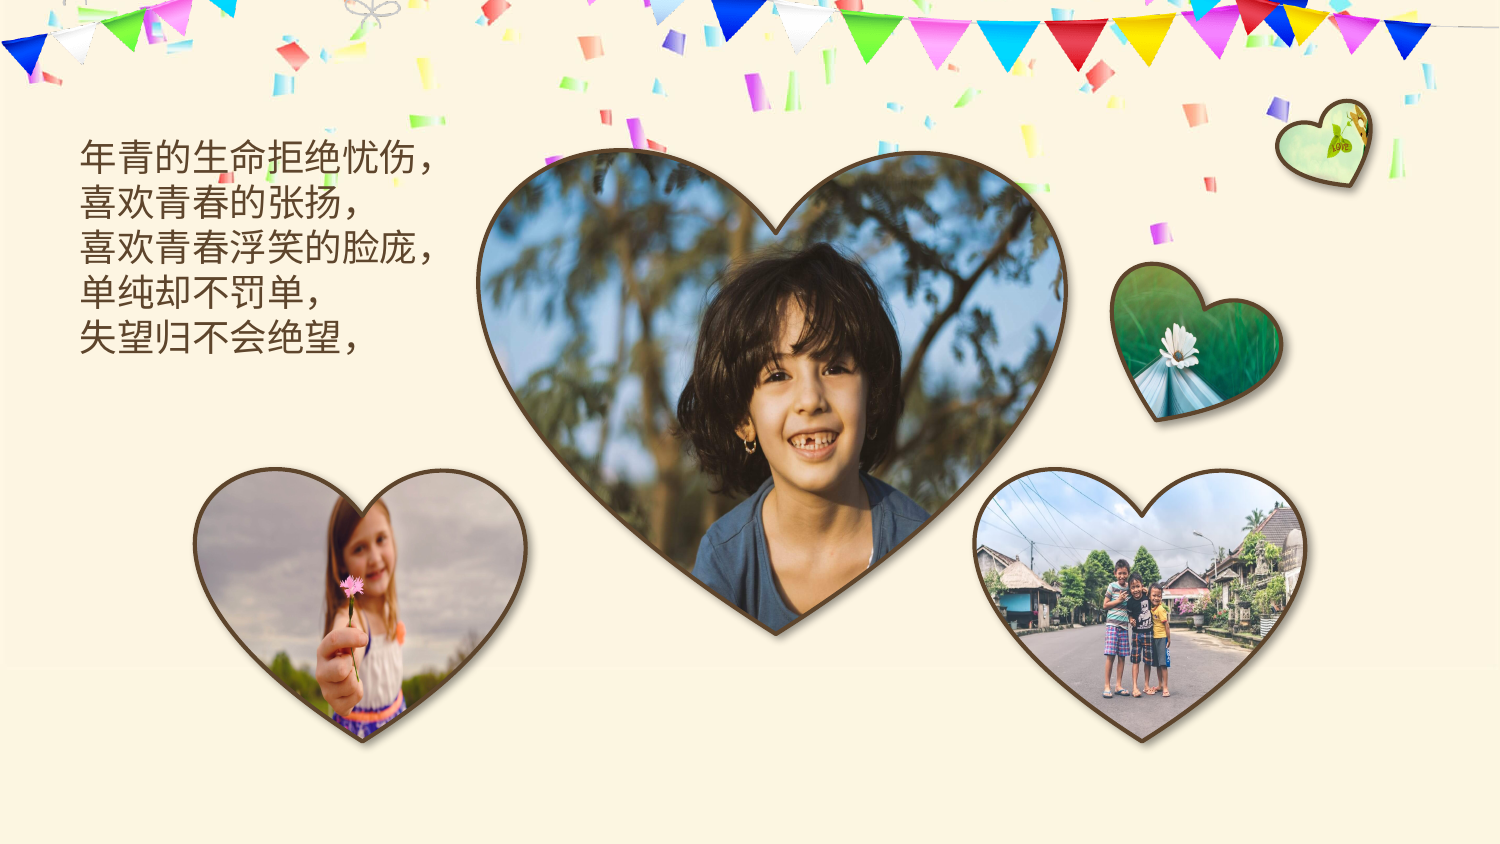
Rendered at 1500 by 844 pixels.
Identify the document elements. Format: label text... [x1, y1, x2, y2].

text_box [476, 148, 1068, 636]
picture [0, 0, 1500, 670]
text_box [1109, 261, 1284, 423]
text_box [192, 467, 528, 744]
text_box [1275, 98, 1373, 188]
text_box [972, 467, 1308, 744]
text_box 年青的生命拒绝忧伤，喜欢青春的张扬， 喜欢青春浮笑的脸庞，单纯却不罚单， 失望归不会绝望， [64, 126, 471, 367]
